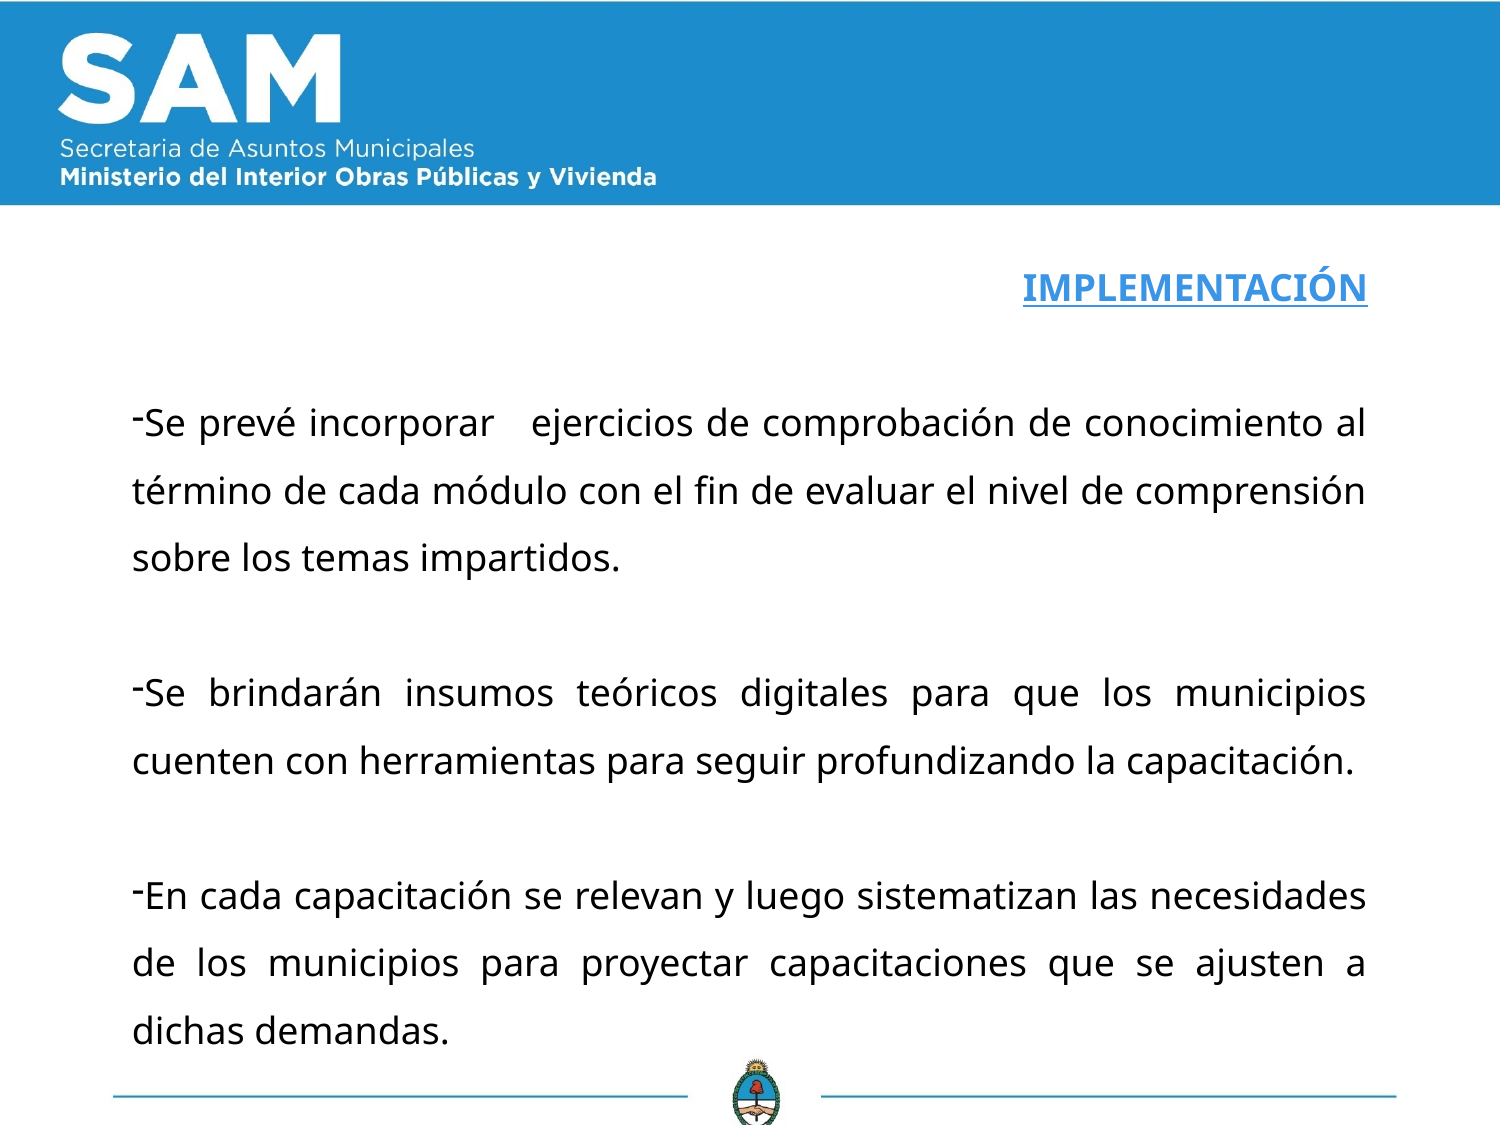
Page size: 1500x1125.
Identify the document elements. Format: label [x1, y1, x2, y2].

list [0, 0, 1500, 1125]
